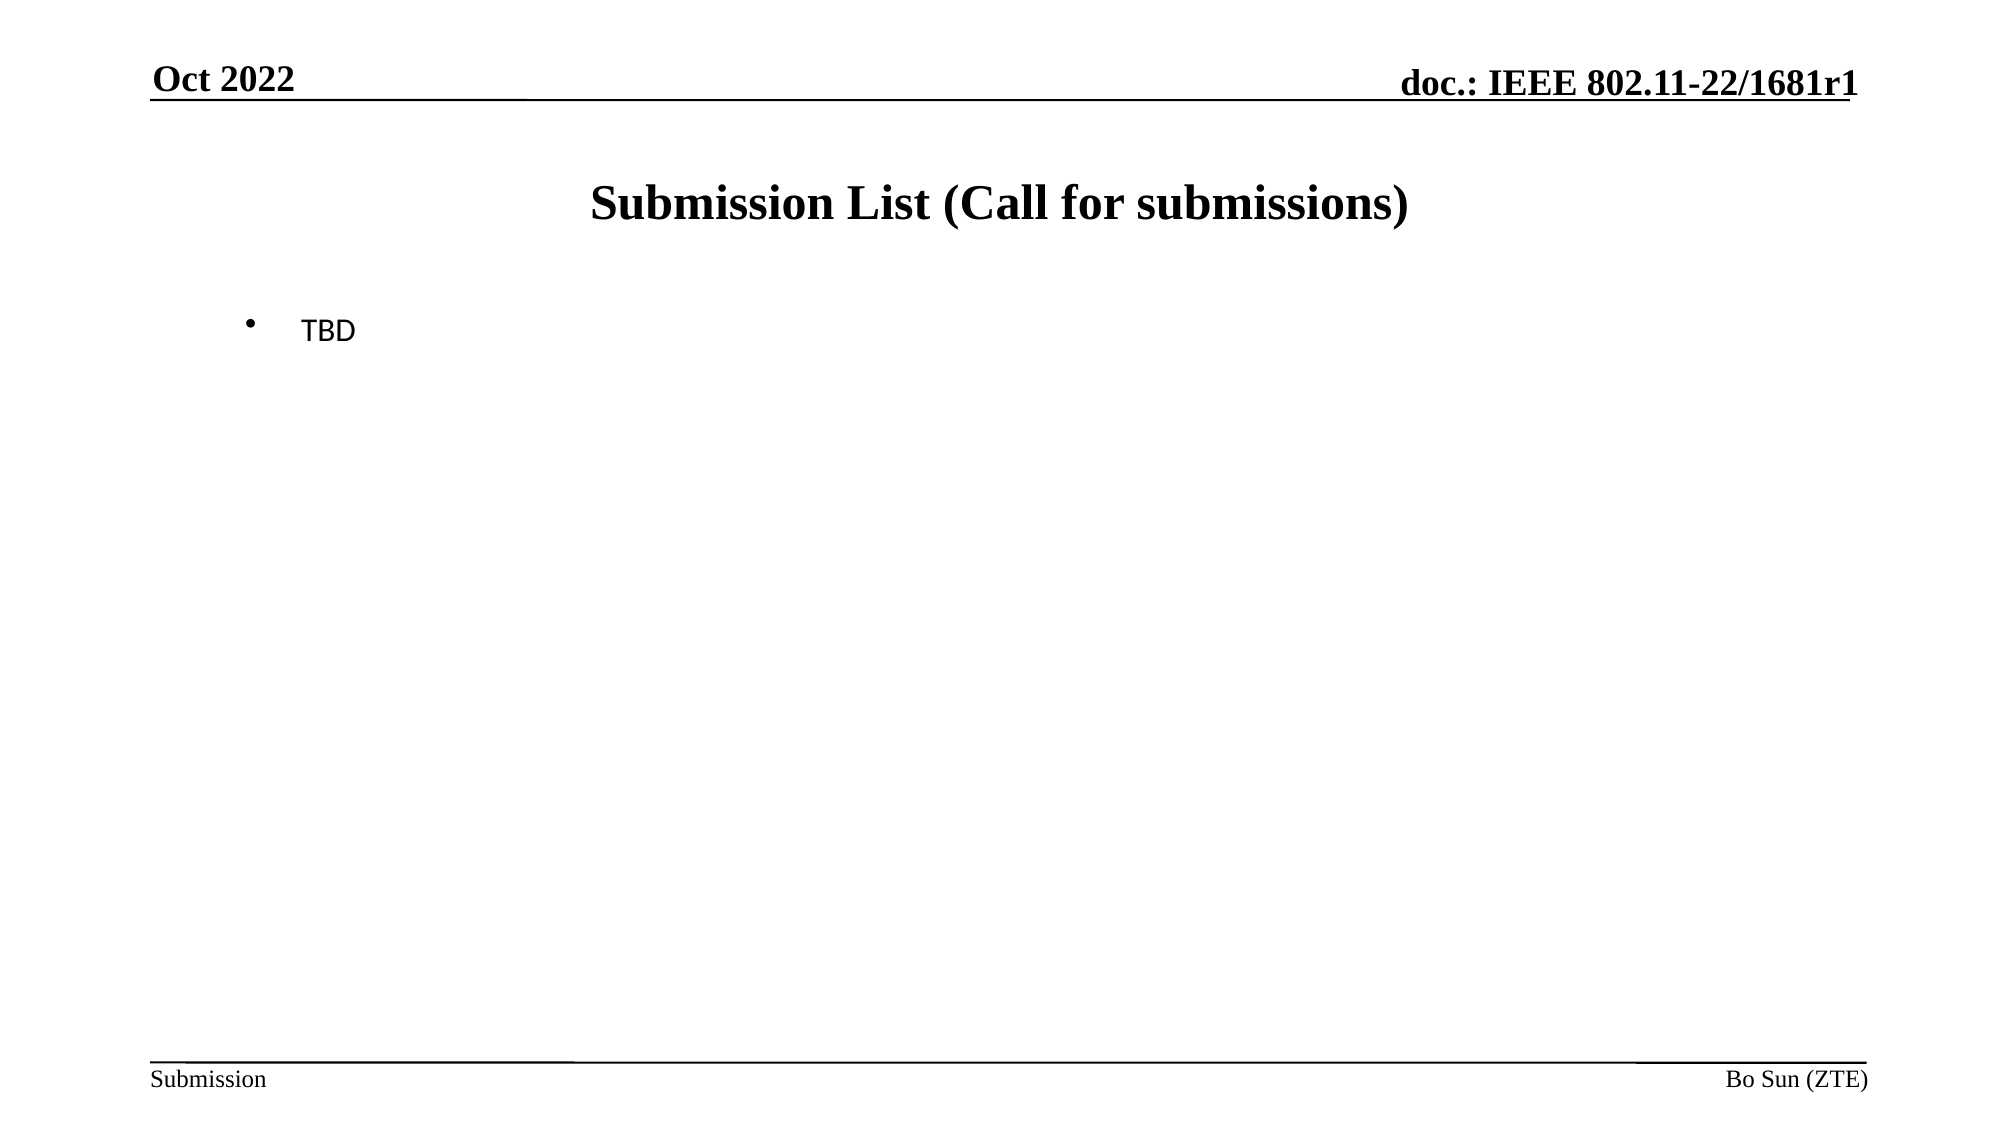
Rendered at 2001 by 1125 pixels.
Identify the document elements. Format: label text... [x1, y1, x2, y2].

title Submission List (Call for submissions) [149, 112, 1850, 288]
list TBD [154, 299, 1831, 1051]
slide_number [152, 54, 563, 100]
footer Bo Sun (ZTE) [1171, 1061, 1869, 1093]
